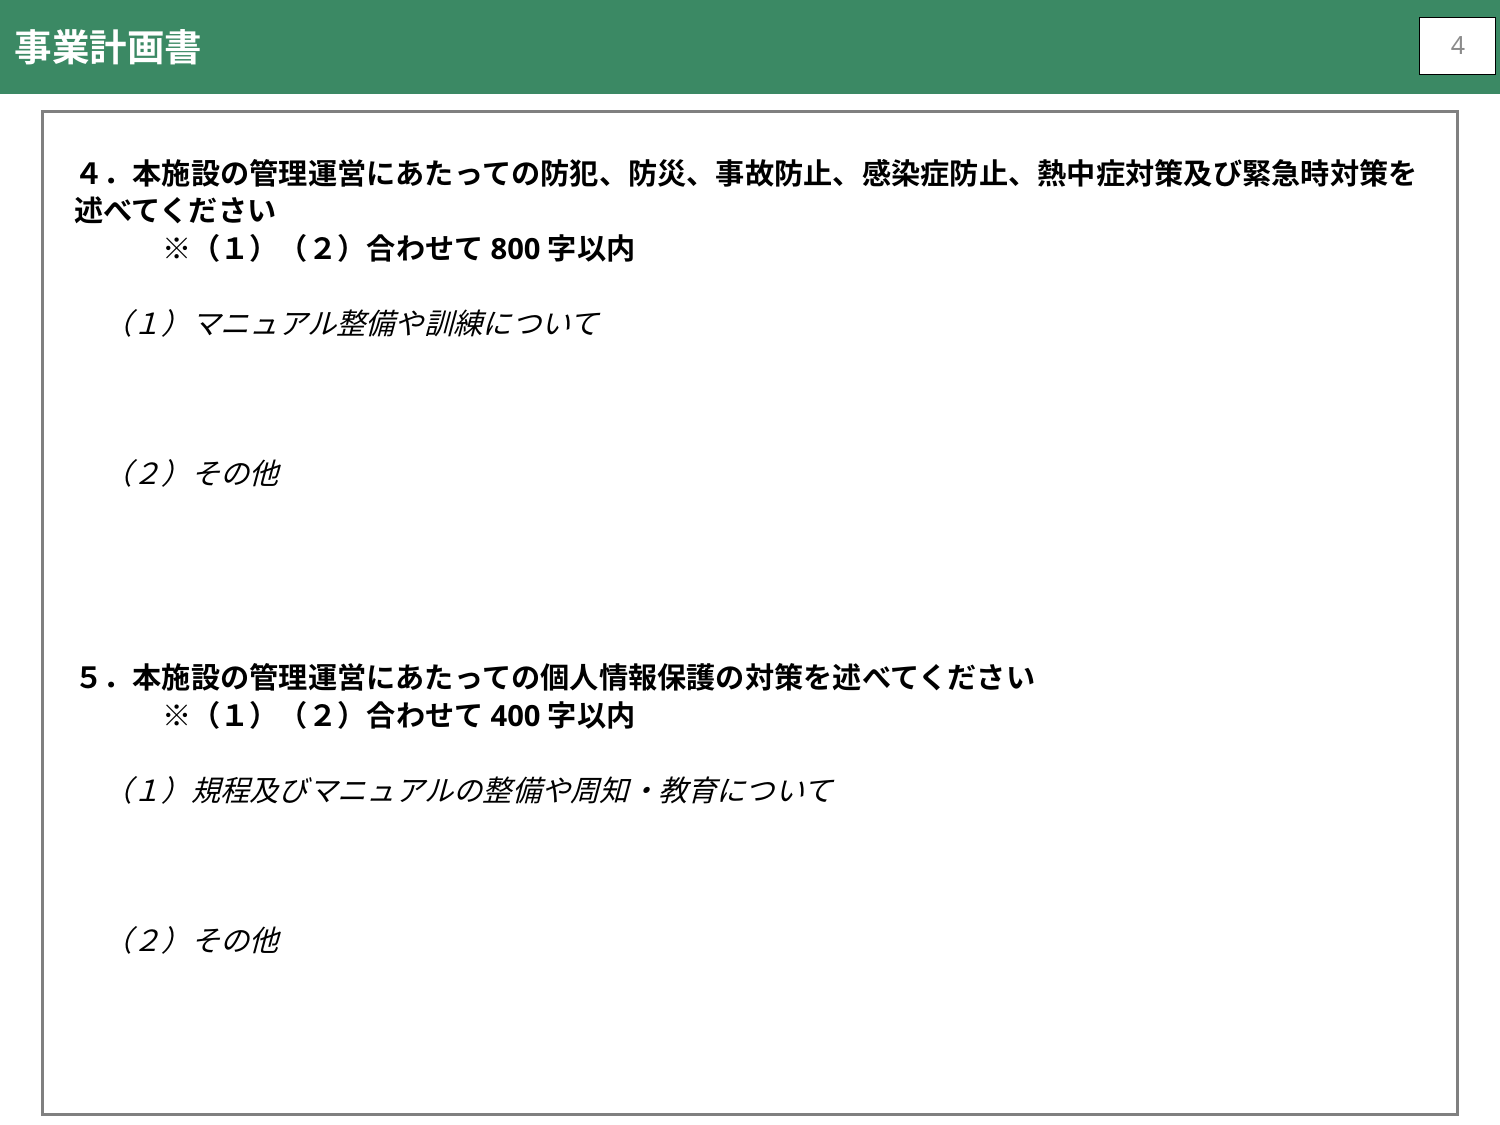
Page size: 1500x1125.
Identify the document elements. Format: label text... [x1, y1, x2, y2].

text_box ４．本施設の管理運営にあたっての防犯、防災、事故防止、感染症防止、熱中症対策及び緊急時対策を述べてください ※（１）（２）合わせて800字以内 （１）マニュアル整備や訓練について （２）その他 [59, 145, 1441, 649]
text_box [10, 411, 59, 515]
slide_number 4 [1419, 17, 1496, 75]
text_box 事業計画書 [0, 0, 1500, 94]
text_box [42, 111, 1458, 1115]
text_box ５．本施設の管理運営にあたっての個人情報保護の対策を述べてください ※（１）（２）合わせて400字以内 （１）規程及びマニュアルの整備や周知・教育について （２）その他 [59, 649, 1441, 1040]
